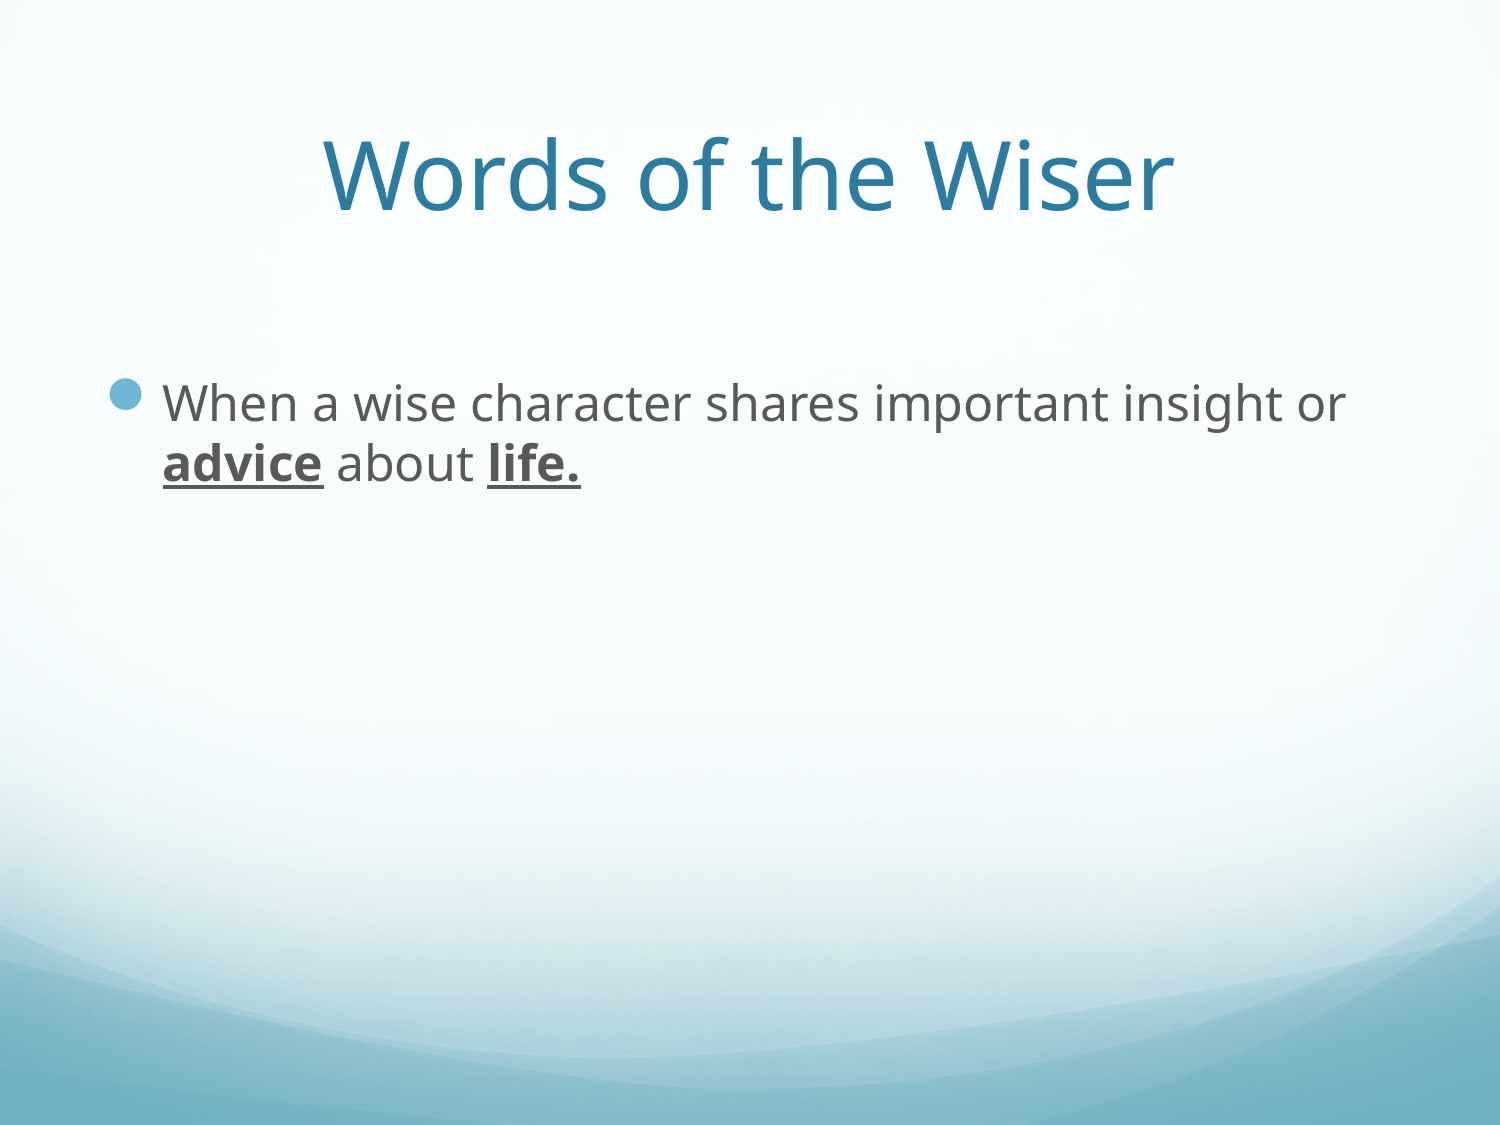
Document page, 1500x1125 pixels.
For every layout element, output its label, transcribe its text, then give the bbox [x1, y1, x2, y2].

list When a wise character shares important insight or advice about life. [90, 262, 1410, 975]
title Words of the Wiser [90, 17, 1410, 237]
